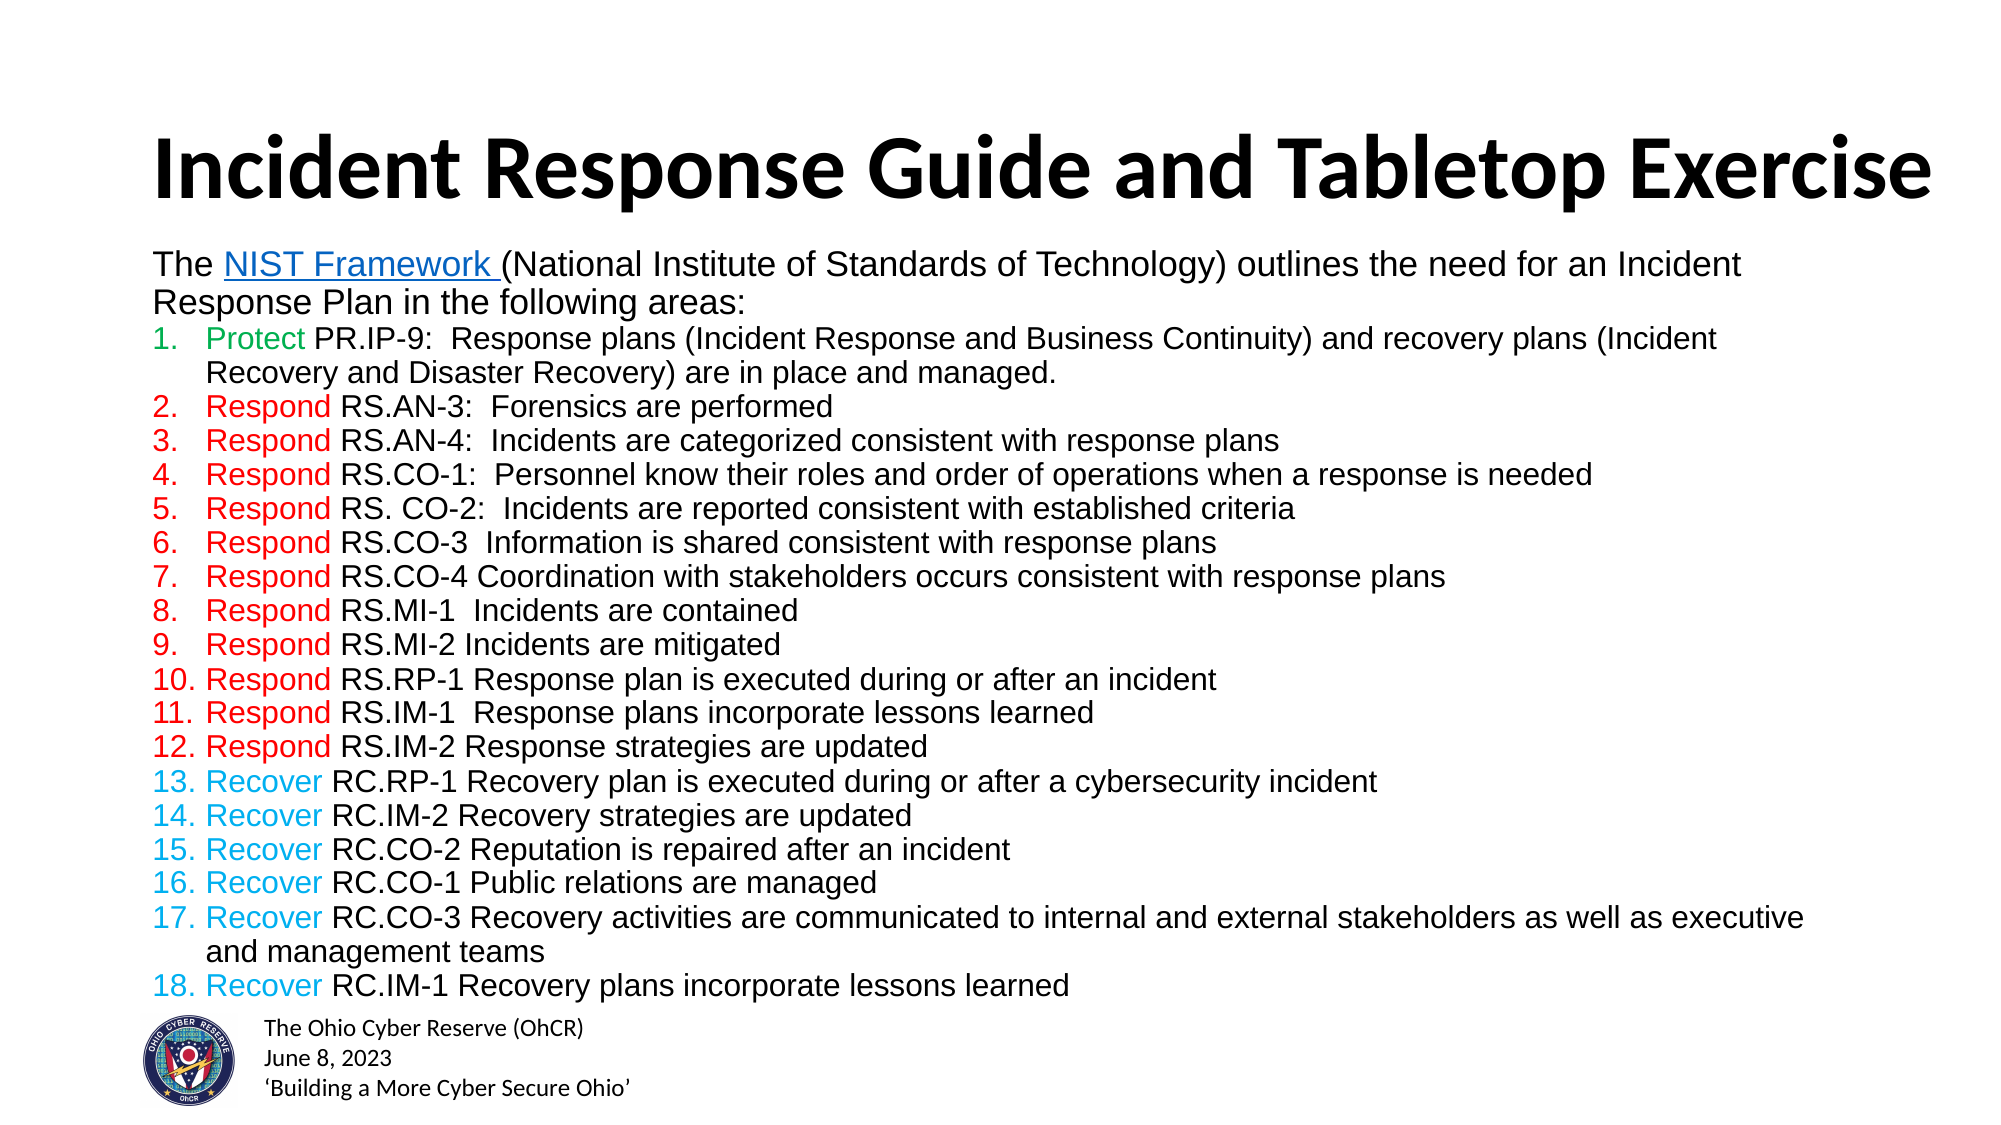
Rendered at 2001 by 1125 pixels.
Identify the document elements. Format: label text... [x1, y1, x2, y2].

picture [140, 1013, 238, 1108]
list The NIST Framework (National Institute of Standards of Technology) outlines the need for an Incident Response Plan in the following areas: Protect PR.IP-9: Response plans (Incident Response and Business Continuity) and recovery plans (Incident Recovery and Disaster Recovery) are in place and managed. Respond RS.AN-3: Forensics are performed Respond RS.AN-4: Incidents are categorized consistent with response plans Respond RS.CO-1: Personnel know their roles and order of operations when a response is needed Respond RS. CO-2: Incidents are reported consistent with established criteria Respond RS.CO-3 Information is shared consistent with response plans Respond RS.CO-4 Coordination with stakeholders occurs consistent with response plans Respond RS.MI-1 Incidents are contained Respond RS.MI-2 Incidents are mitigated Respond RS.RP-1 Response plan is executed during or after an incident Respond RS.IM-1 Response plans incorporate lessons learned Respond RS.IM-2 Response strategies are updated Recover RC.RP-1 Recovery plan is executed during or after a cybersecurity incident Recover RC.IM-2 Recovery strategies are updated Recover RC.CO-2 Reputation is repaired after an incident Recover RC.CO-1 Public relations are managed Recover RC.CO-3 Recovery activities are communicated to internal and external stakeholders as well as executive and management teams Recover RC.IM-1 Recovery plans incorporate lessons learned [137, 238, 1863, 1014]
text_box The Ohio Cyber Reserve (OhCR) June 8, 2023 ‘Building a More Cyber Secure Ohio’ [249, 1004, 647, 1109]
title Incident Response Guide and Tabletop Exercise [137, 59, 1969, 278]
